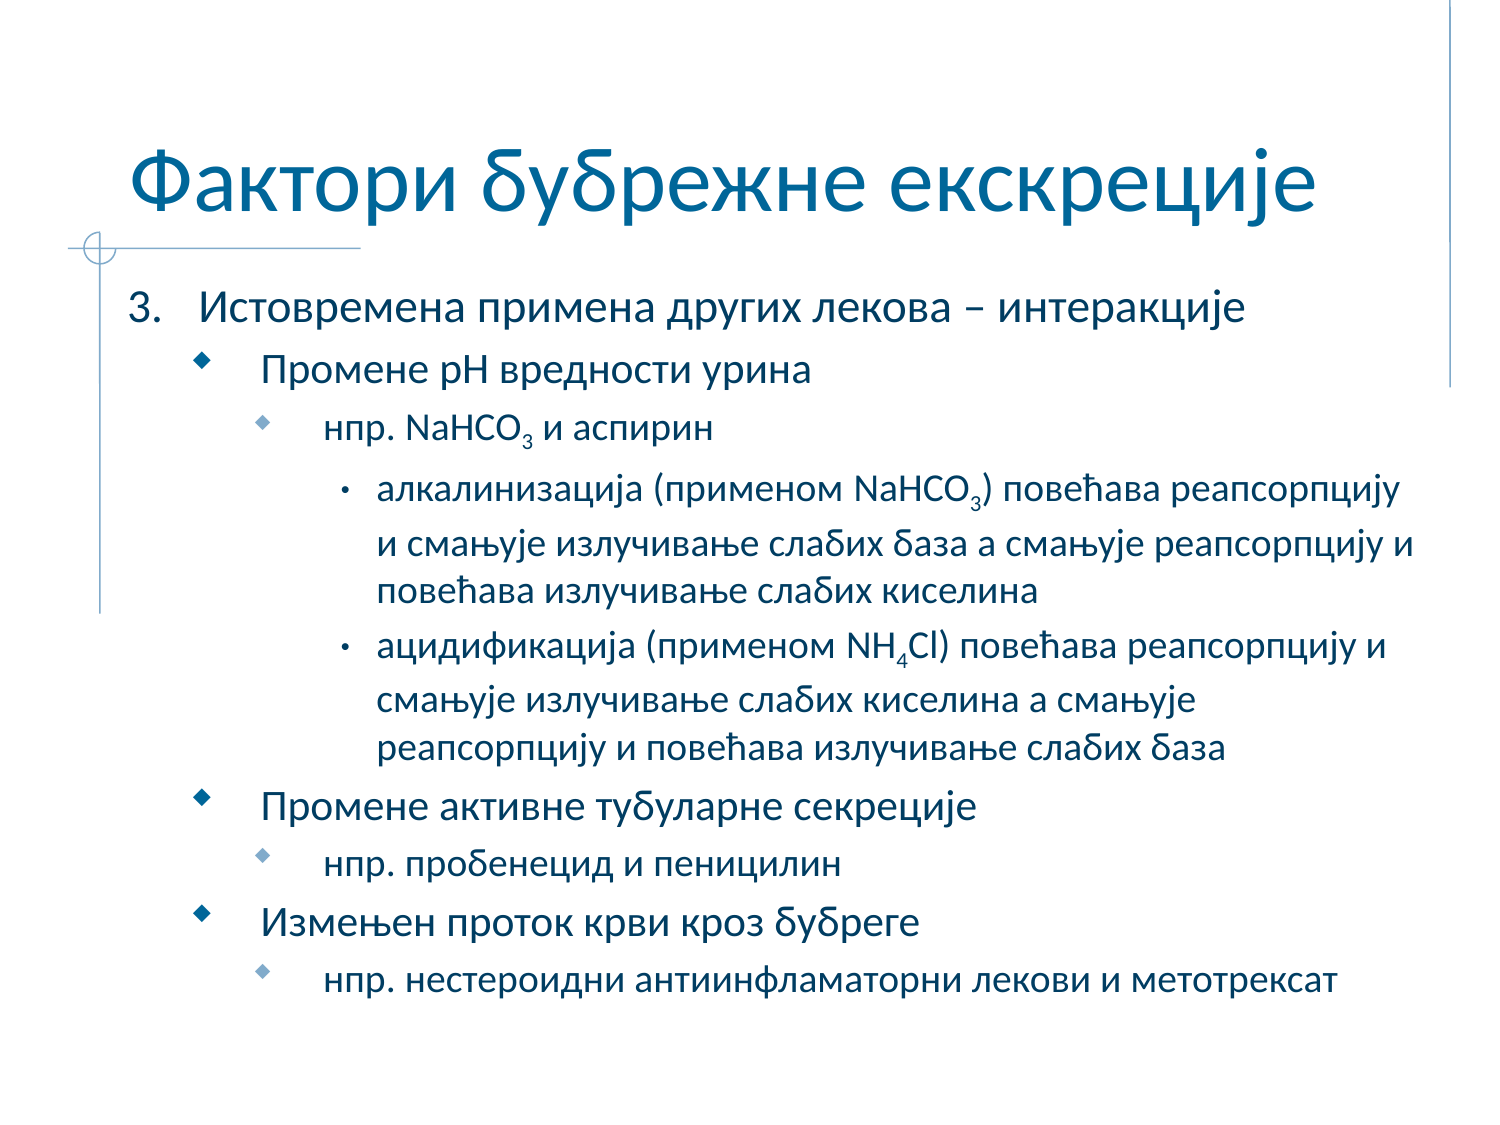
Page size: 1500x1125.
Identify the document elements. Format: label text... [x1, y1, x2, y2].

title Фактори бубрежне екскреције [113, 49, 1436, 238]
list Истовремена примена других лекова – интеракције Промене pH вредности урина нпр. NaHCO3 и аспирин алкалинизација (применом NaHCO3) повећава реапсорпцију и смањује излучивање слабих база а смањује реапсорпцију и повећава излучивање слабих киселина ацидификација (применом NH4Cl) повећава реапсорпцију и смањује излучивање слабих киселина а смањује реапсорпцију и повећава излучивање слабих база Промене активне тубуларне секреције нпр. пробенецид и пеницилин Измењен проток крви кроз бубреге нпр. нестероидни антиинфламаторни лекови и метотрексат [111, 266, 1436, 1024]
